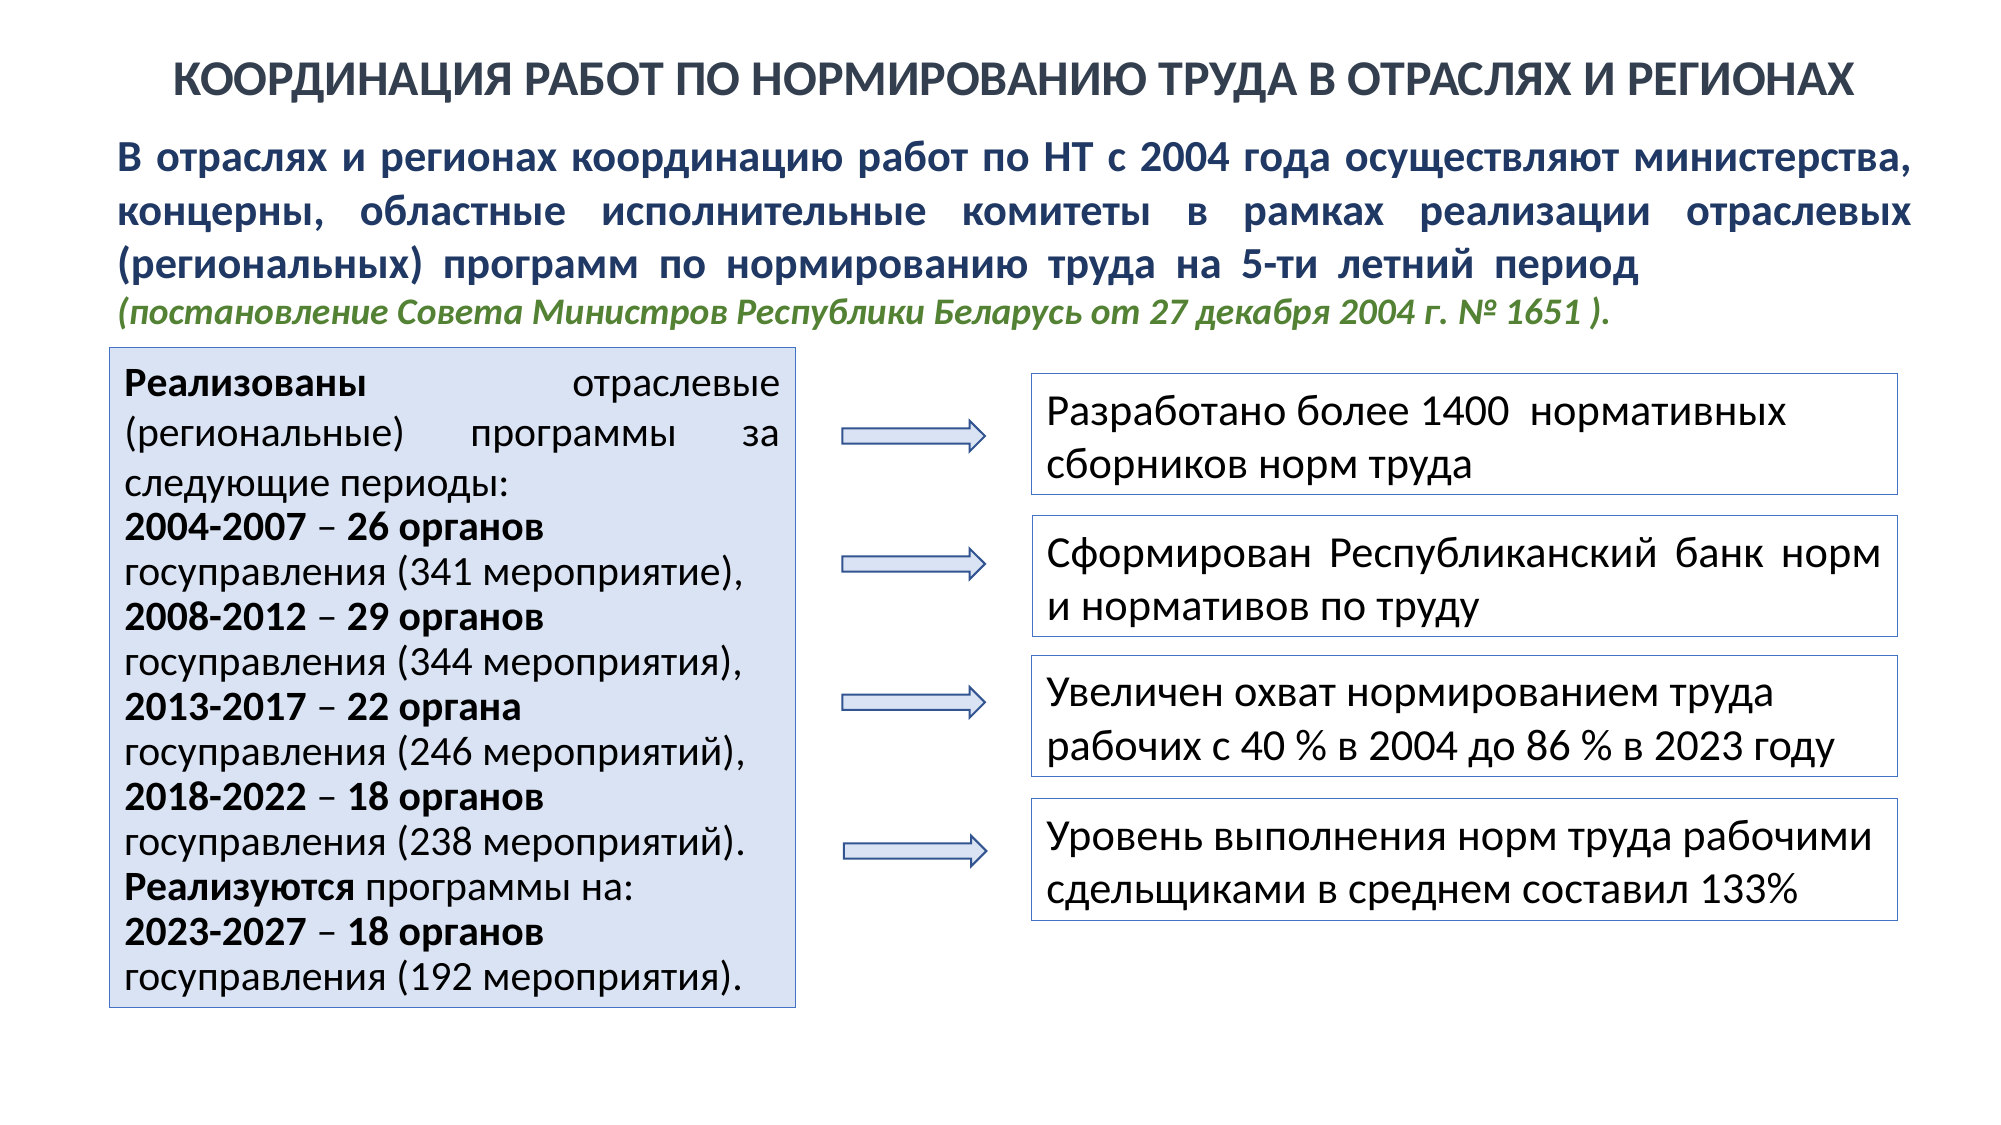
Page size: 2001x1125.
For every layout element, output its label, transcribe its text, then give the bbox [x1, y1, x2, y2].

text_box [841, 684, 987, 721]
text_box Увеличен охват нормированием труда рабочих с 40 % в 2004 до 86 % в 2023 году [1031, 655, 1898, 777]
text_box [841, 418, 987, 454]
text_box Сформирован Республиканский банк норм и нормативов по труду [1032, 515, 1898, 637]
text_box В отраслях и регионах координацию работ по НТ с 2004 года осуществляют министерства, концерны, областные исполнительные комитеты в рамках реализации отраслевых (региональных) программ по нормированию труда на 5-ти летний период (постановление Совета Министров Республики Беларусь от 27 декабря 2004 г. № 1651 ). [102, 120, 1930, 340]
text_box Разработано более 1400 нормативных сборников норм труда [1031, 373, 1898, 495]
text_box Координация работ по нормированию труда в отраслях и регионах [158, 37, 1882, 113]
text_box [842, 833, 988, 869]
text_box Уровень выполнения норм труда рабочими сдельщиками в среднем составил 133% [1031, 798, 1898, 921]
text_box Реализованы отраслевые (региональные) программы за следующие периоды: 2004-2007 – 26 органов госуправления (341 мероприятие), 2008-2012 – 29 органов госуправления (344 мероприятия), 2013-2017 – 22 органа госуправления (246 мероприятий), 2018-2022 – 18 органов госуправления (238 мероприятий). Реализуются программы на: 2023-2027 – 18 органов госуправления (192 мероприятия). [109, 347, 796, 1008]
text_box [841, 546, 987, 582]
